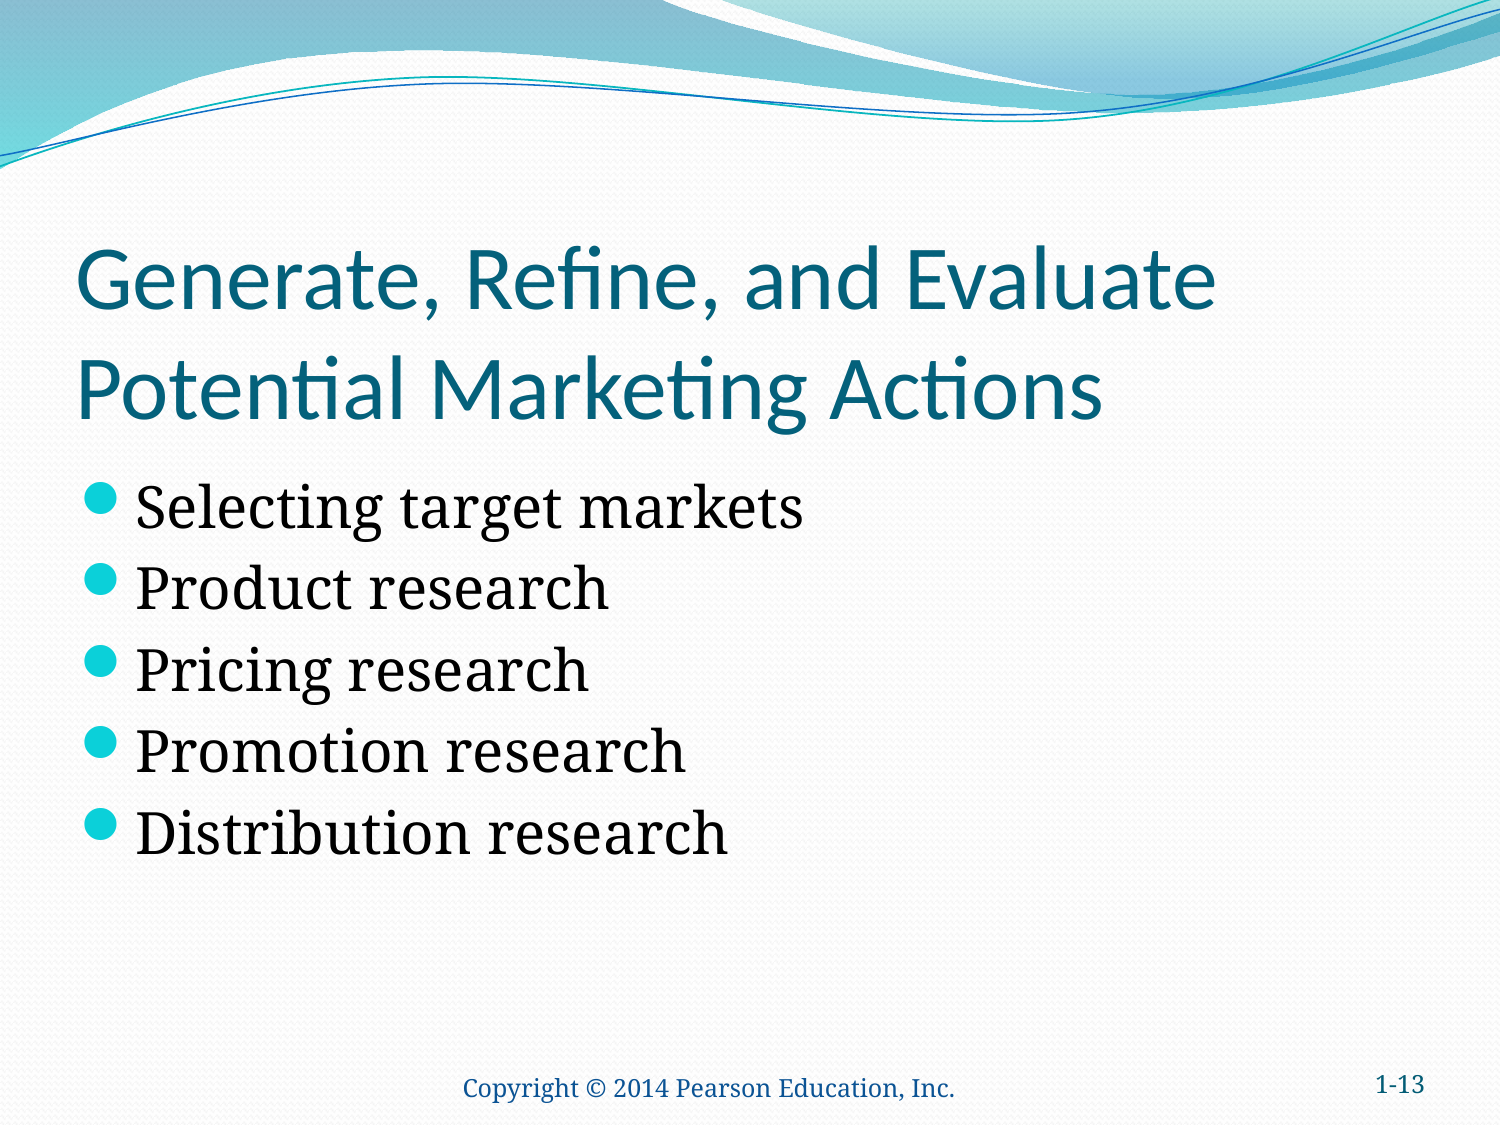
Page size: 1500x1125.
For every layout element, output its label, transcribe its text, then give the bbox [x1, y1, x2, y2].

title Generate, Refine, and Evaluate Potential Marketing Actions [74, 249, 1426, 438]
footer Copyright © 2014 Pearson Education, Inc. [437, 1042, 988, 1103]
list Selecting target markets Product research Pricing research Promotion research Distribution research [64, 462, 1416, 1026]
slide_number 1-13 [1299, 1042, 1425, 1103]
